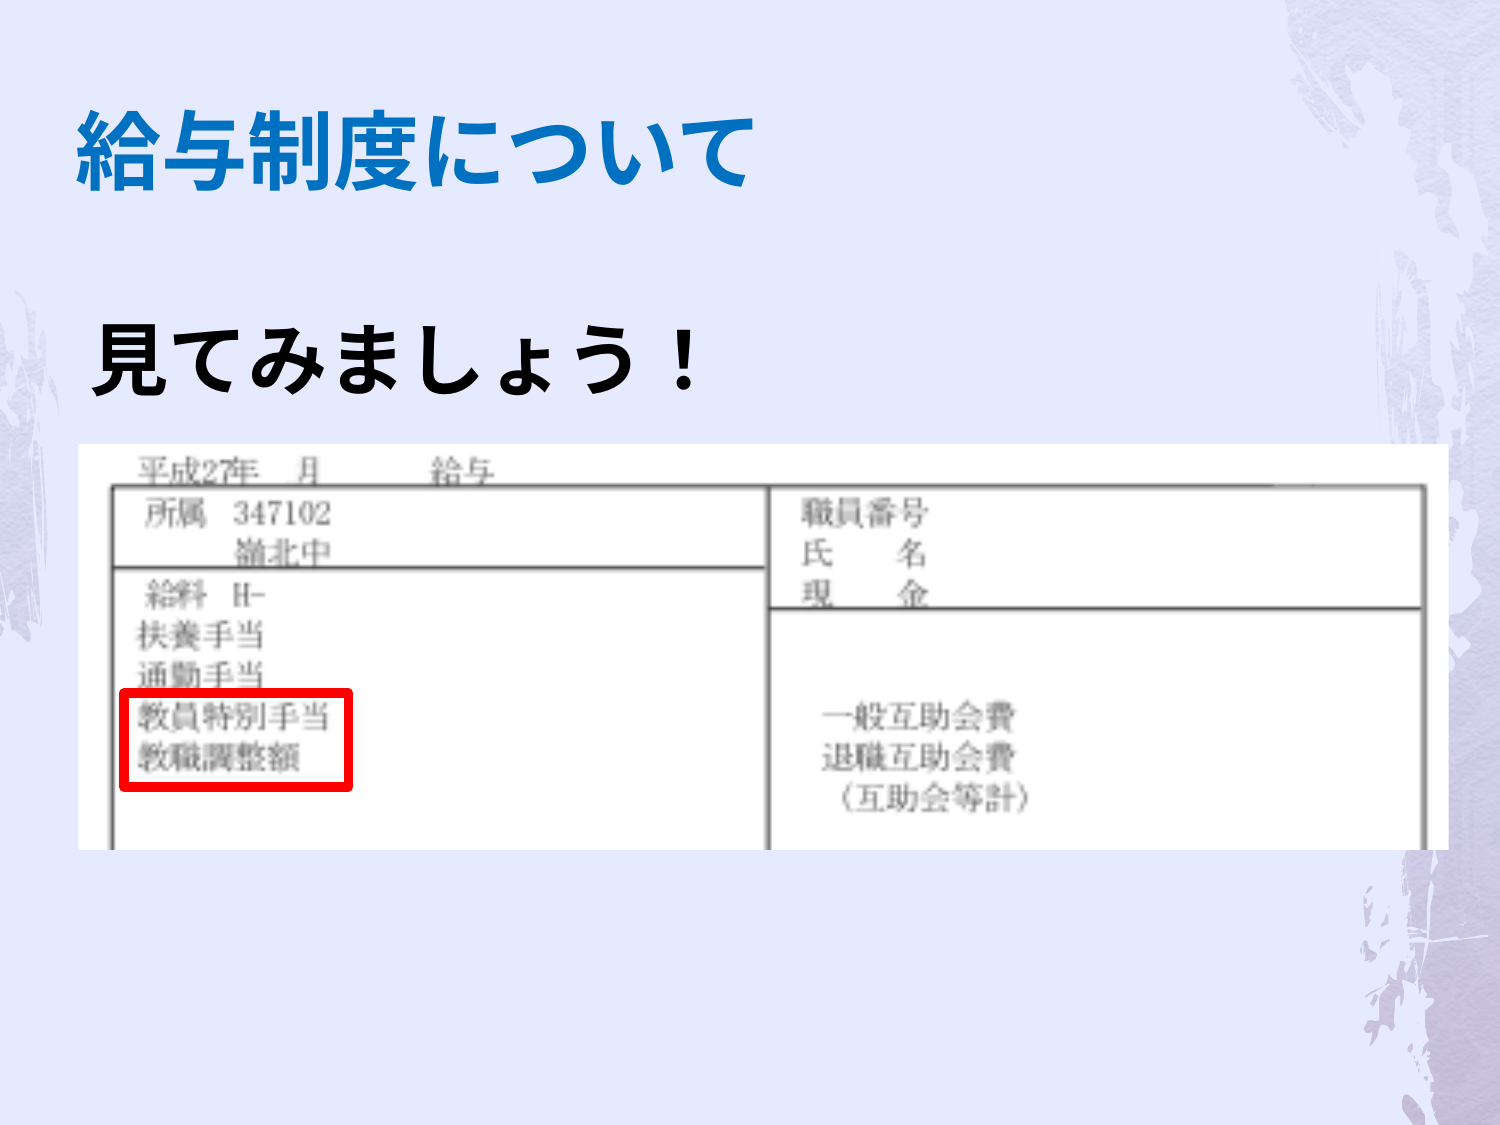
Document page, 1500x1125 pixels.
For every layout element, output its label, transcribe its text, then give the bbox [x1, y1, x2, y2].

picture [78, 444, 1449, 851]
text_box 給与制度について [74, 97, 1425, 201]
text_box 見てみましょう！ [75, 302, 1481, 413]
